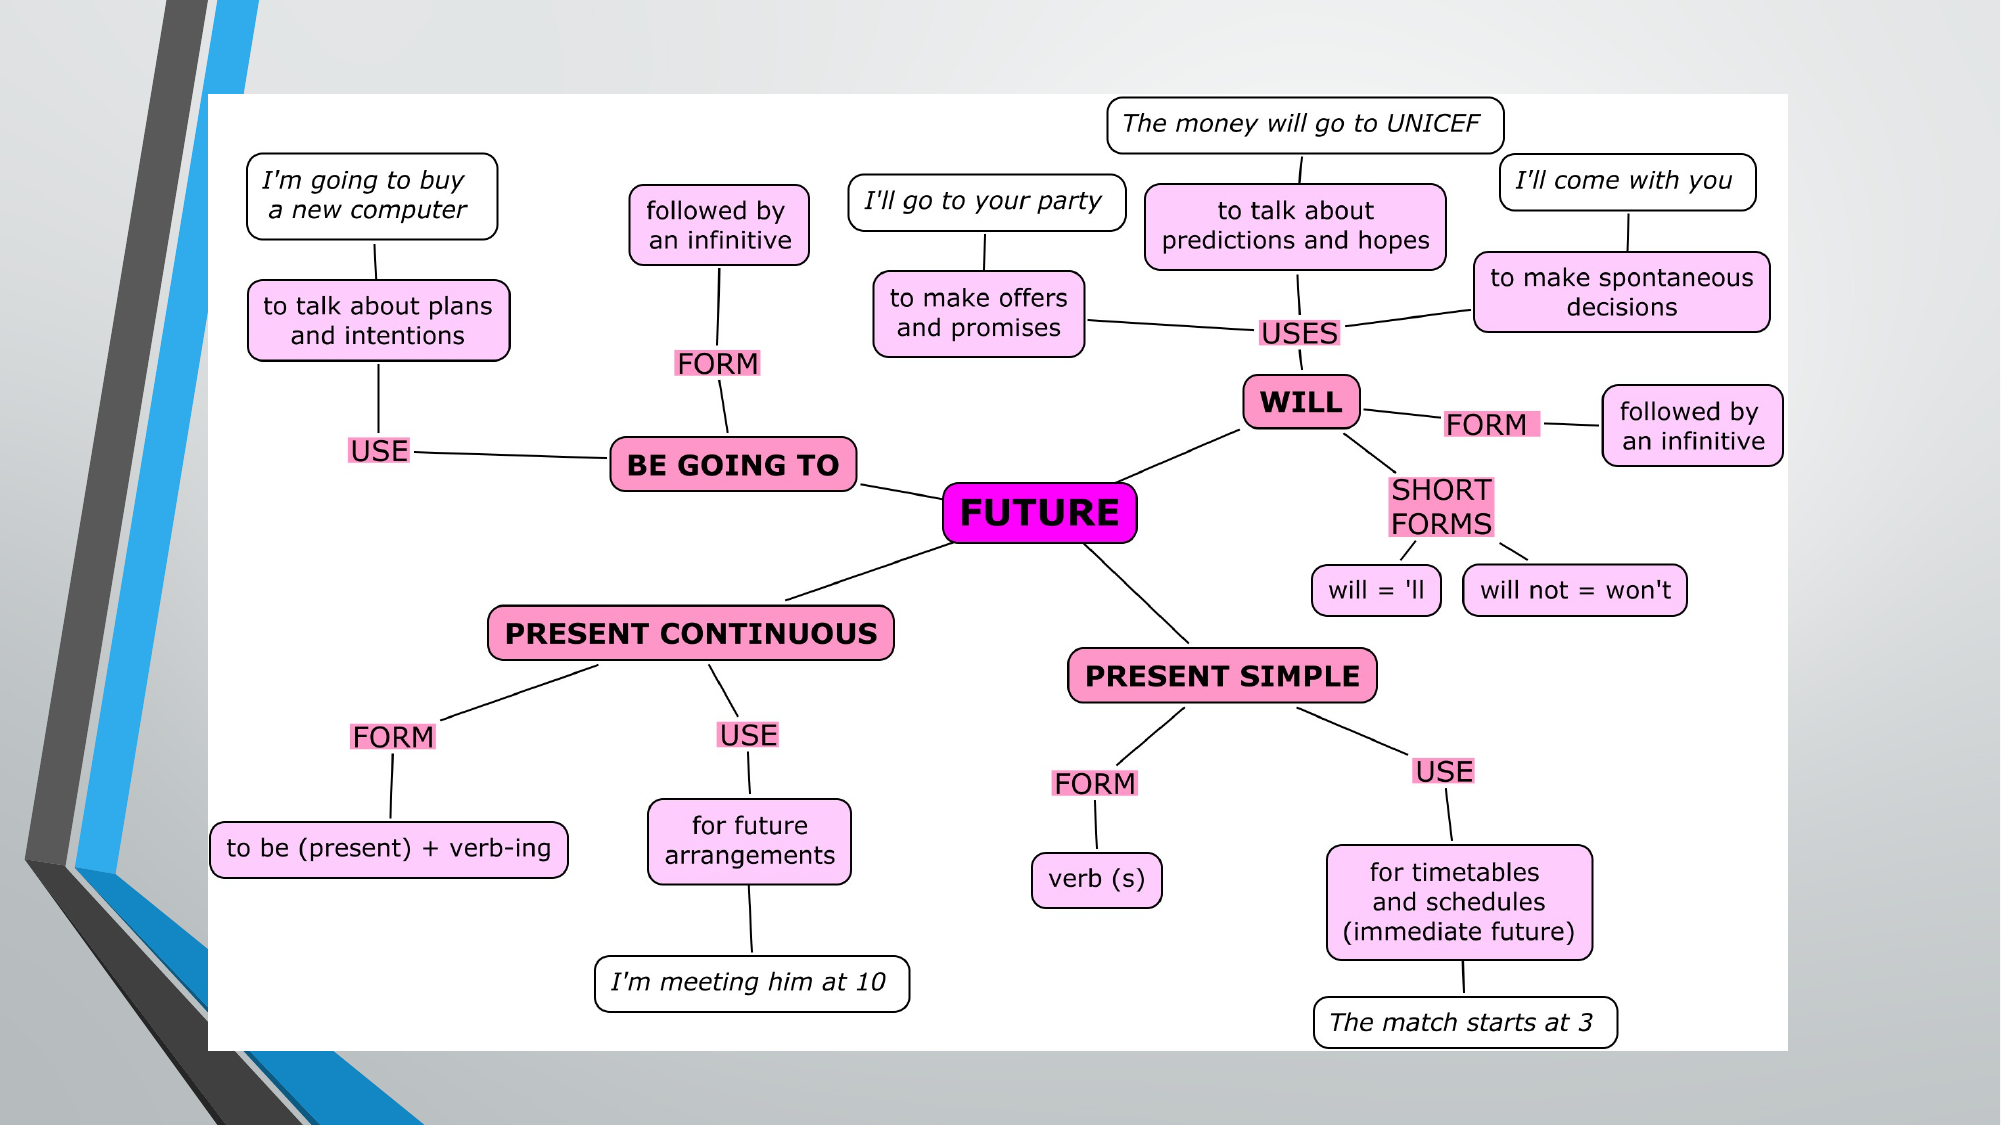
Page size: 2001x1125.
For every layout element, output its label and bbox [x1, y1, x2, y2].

list [207, 94, 1789, 1051]
